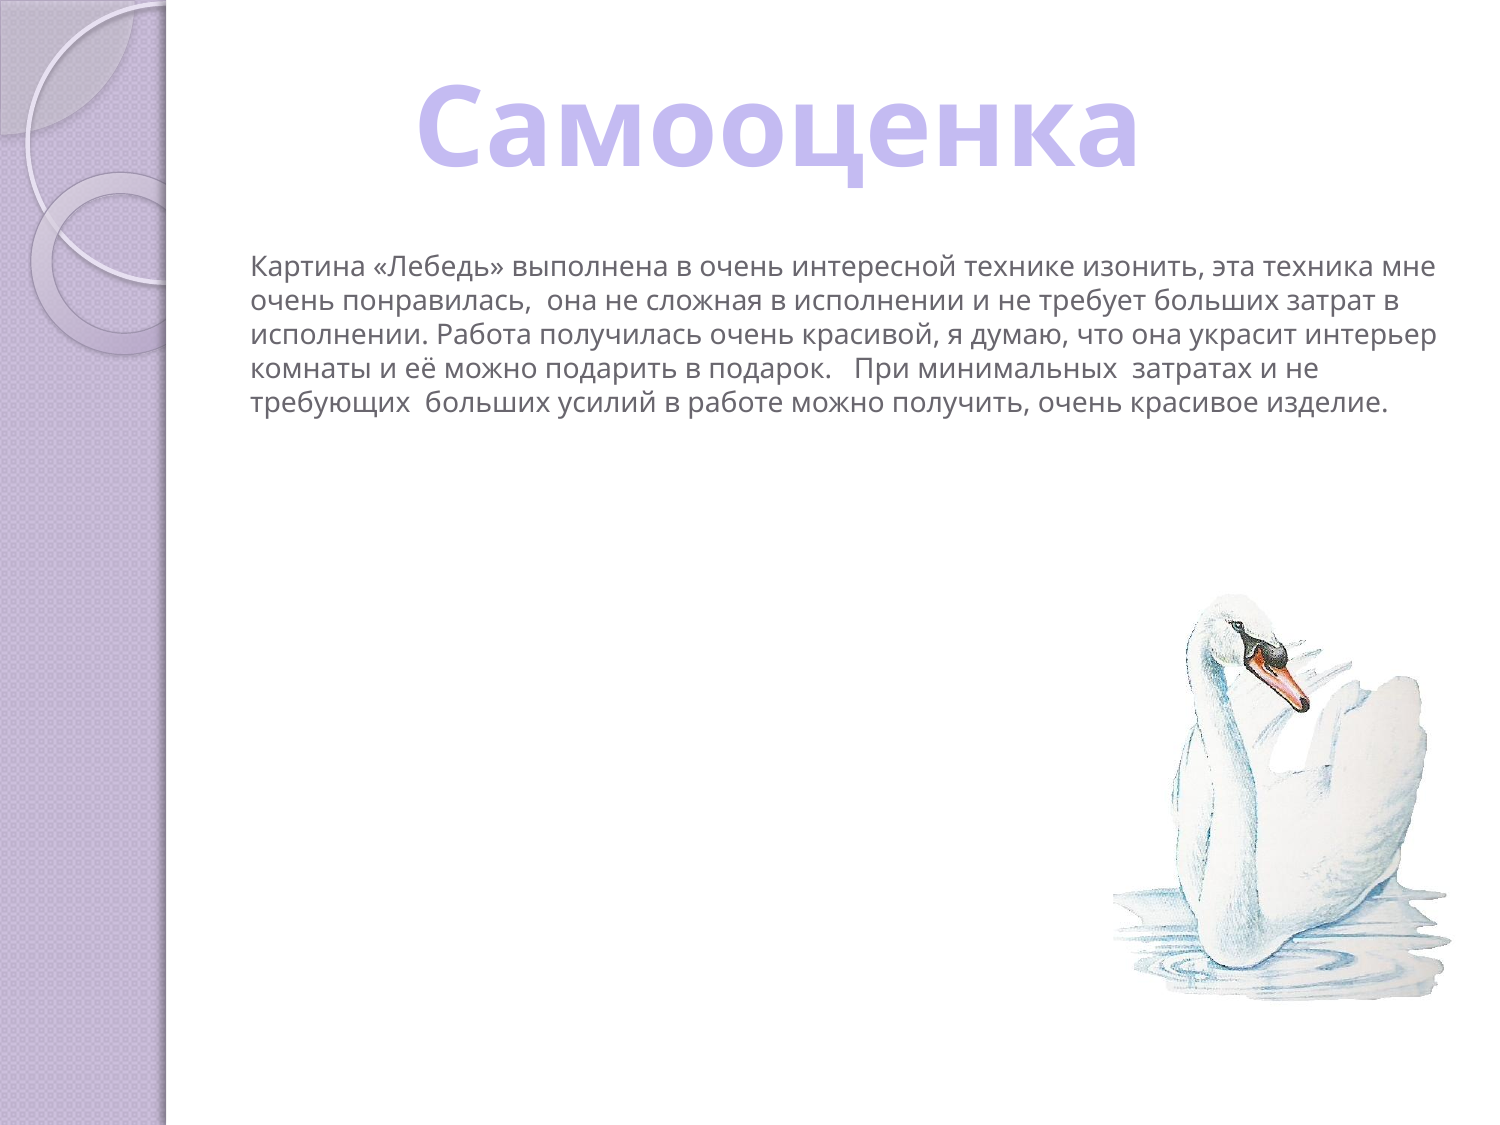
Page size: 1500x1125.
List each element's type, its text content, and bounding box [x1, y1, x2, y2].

title Картина «Лебедь» выполнена в очень интересной технике изонить, эта техника мне очень понравилась, она не сложная в исполнении и не требует больших затрат в исполнении. Работа получилась очень красивой, я думаю, что она украсит интерьер комнаты и её можно подарить в подарок. При минимальных затратах и не требующих больших усилий в работе можно получить, очень красивое изделие. [235, 234, 1466, 539]
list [1113, 585, 1456, 1010]
text_box Самооценка [281, 46, 1278, 197]
